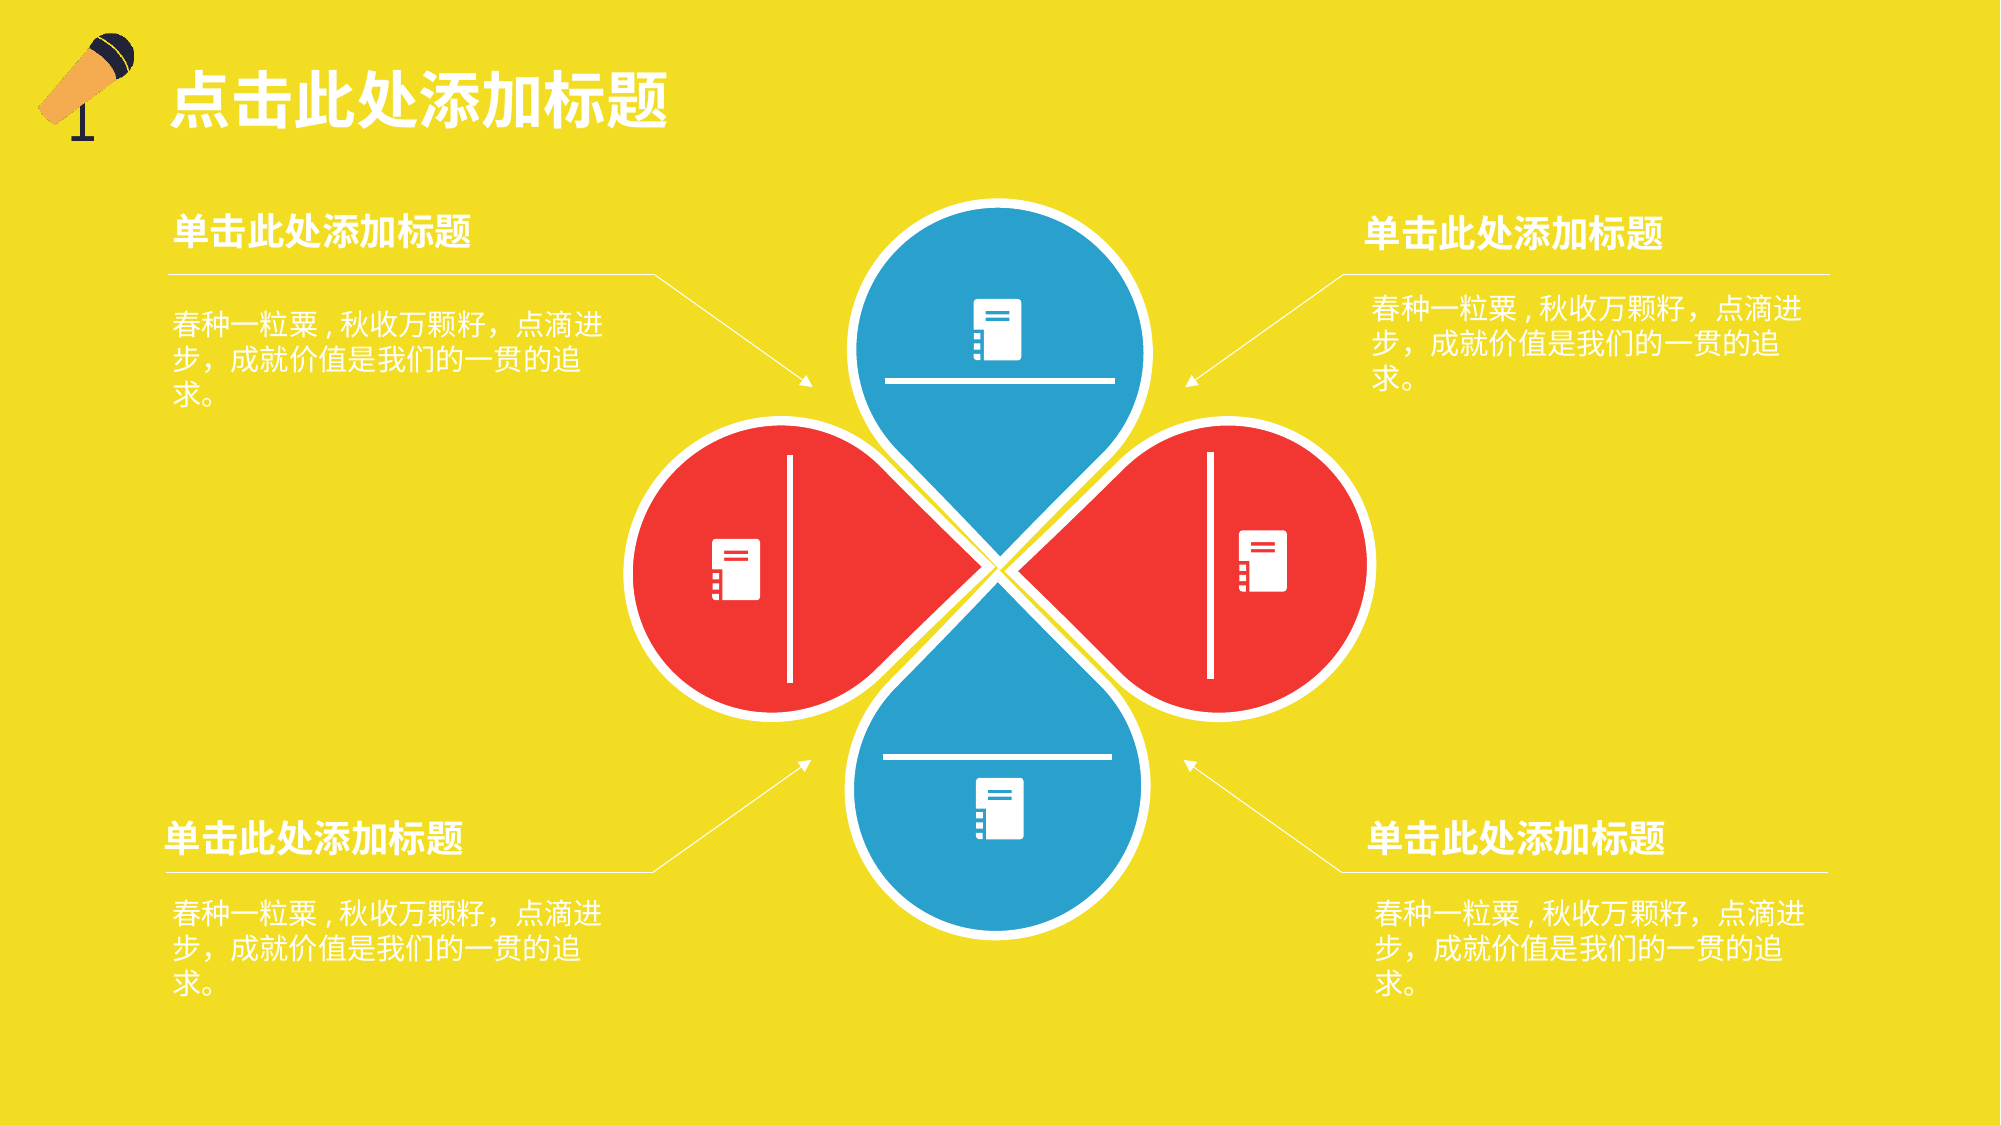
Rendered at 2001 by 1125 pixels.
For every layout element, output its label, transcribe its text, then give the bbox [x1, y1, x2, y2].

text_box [712, 570, 761, 601]
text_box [157, 200, 813, 420]
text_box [712, 538, 761, 568]
text_box [848, 573, 1147, 937]
text_box [1009, 419, 1373, 719]
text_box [973, 298, 1022, 361]
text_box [975, 777, 1024, 840]
text_box [850, 201, 1150, 565]
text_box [1183, 759, 1829, 1009]
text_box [1185, 202, 1830, 404]
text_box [1239, 566, 1287, 592]
text_box [627, 420, 991, 719]
text_box 点击此处添加标题 [155, 54, 712, 144]
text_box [149, 759, 812, 974]
picture [17, 18, 155, 156]
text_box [1239, 530, 1287, 565]
